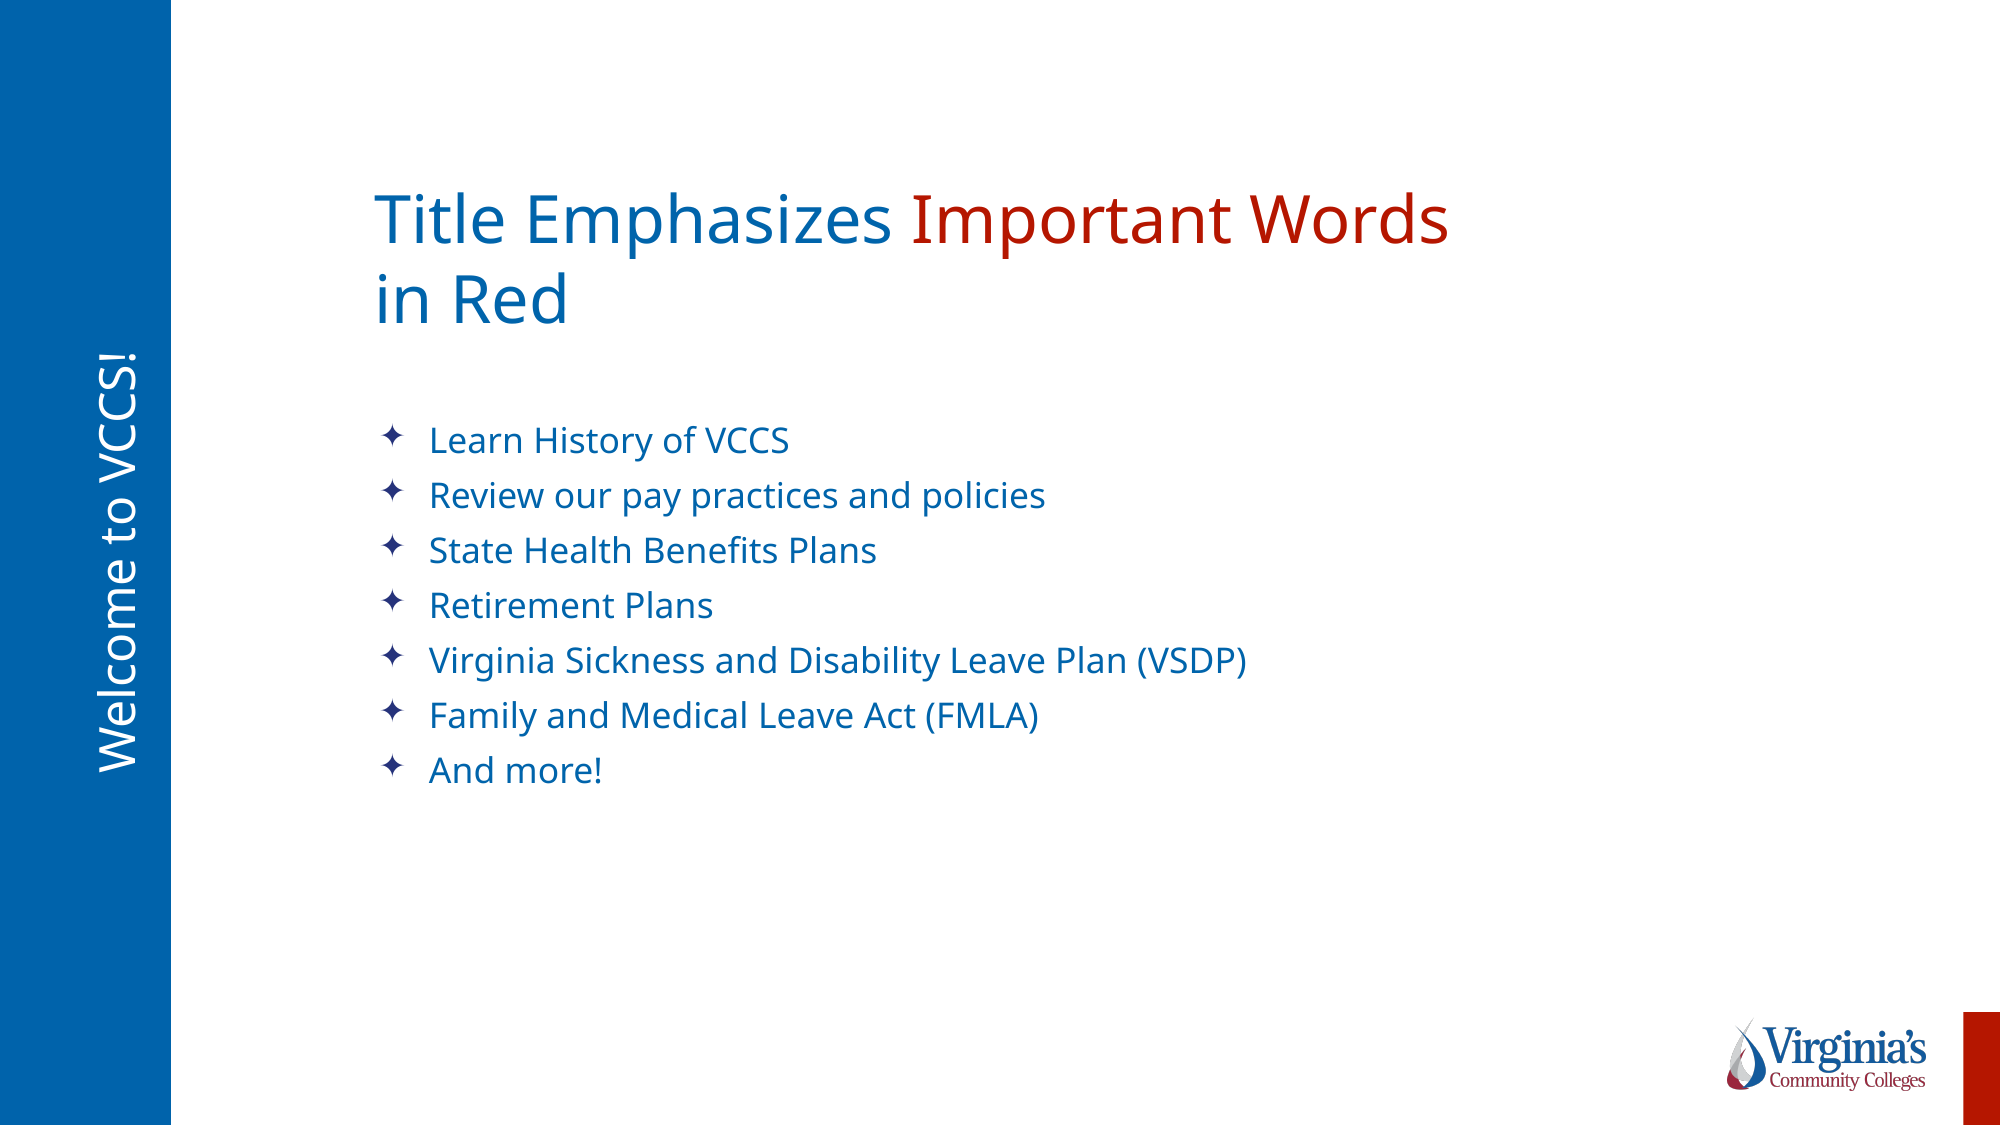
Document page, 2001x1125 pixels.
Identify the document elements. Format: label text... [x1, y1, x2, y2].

list Learn History of VCCS Review our pay practices and policies State Health Benefits Plans Retirement Plans Virginia Sickness and Disability Leave Plan (VSDP) Family and Medical Leave Act (FMLA) And more! [370, 410, 1659, 837]
picture [1727, 1017, 1926, 1091]
list Title Emphasizes Important Words in Red [366, 169, 1481, 340]
list Welcome to VCCS! [47, 281, 124, 844]
